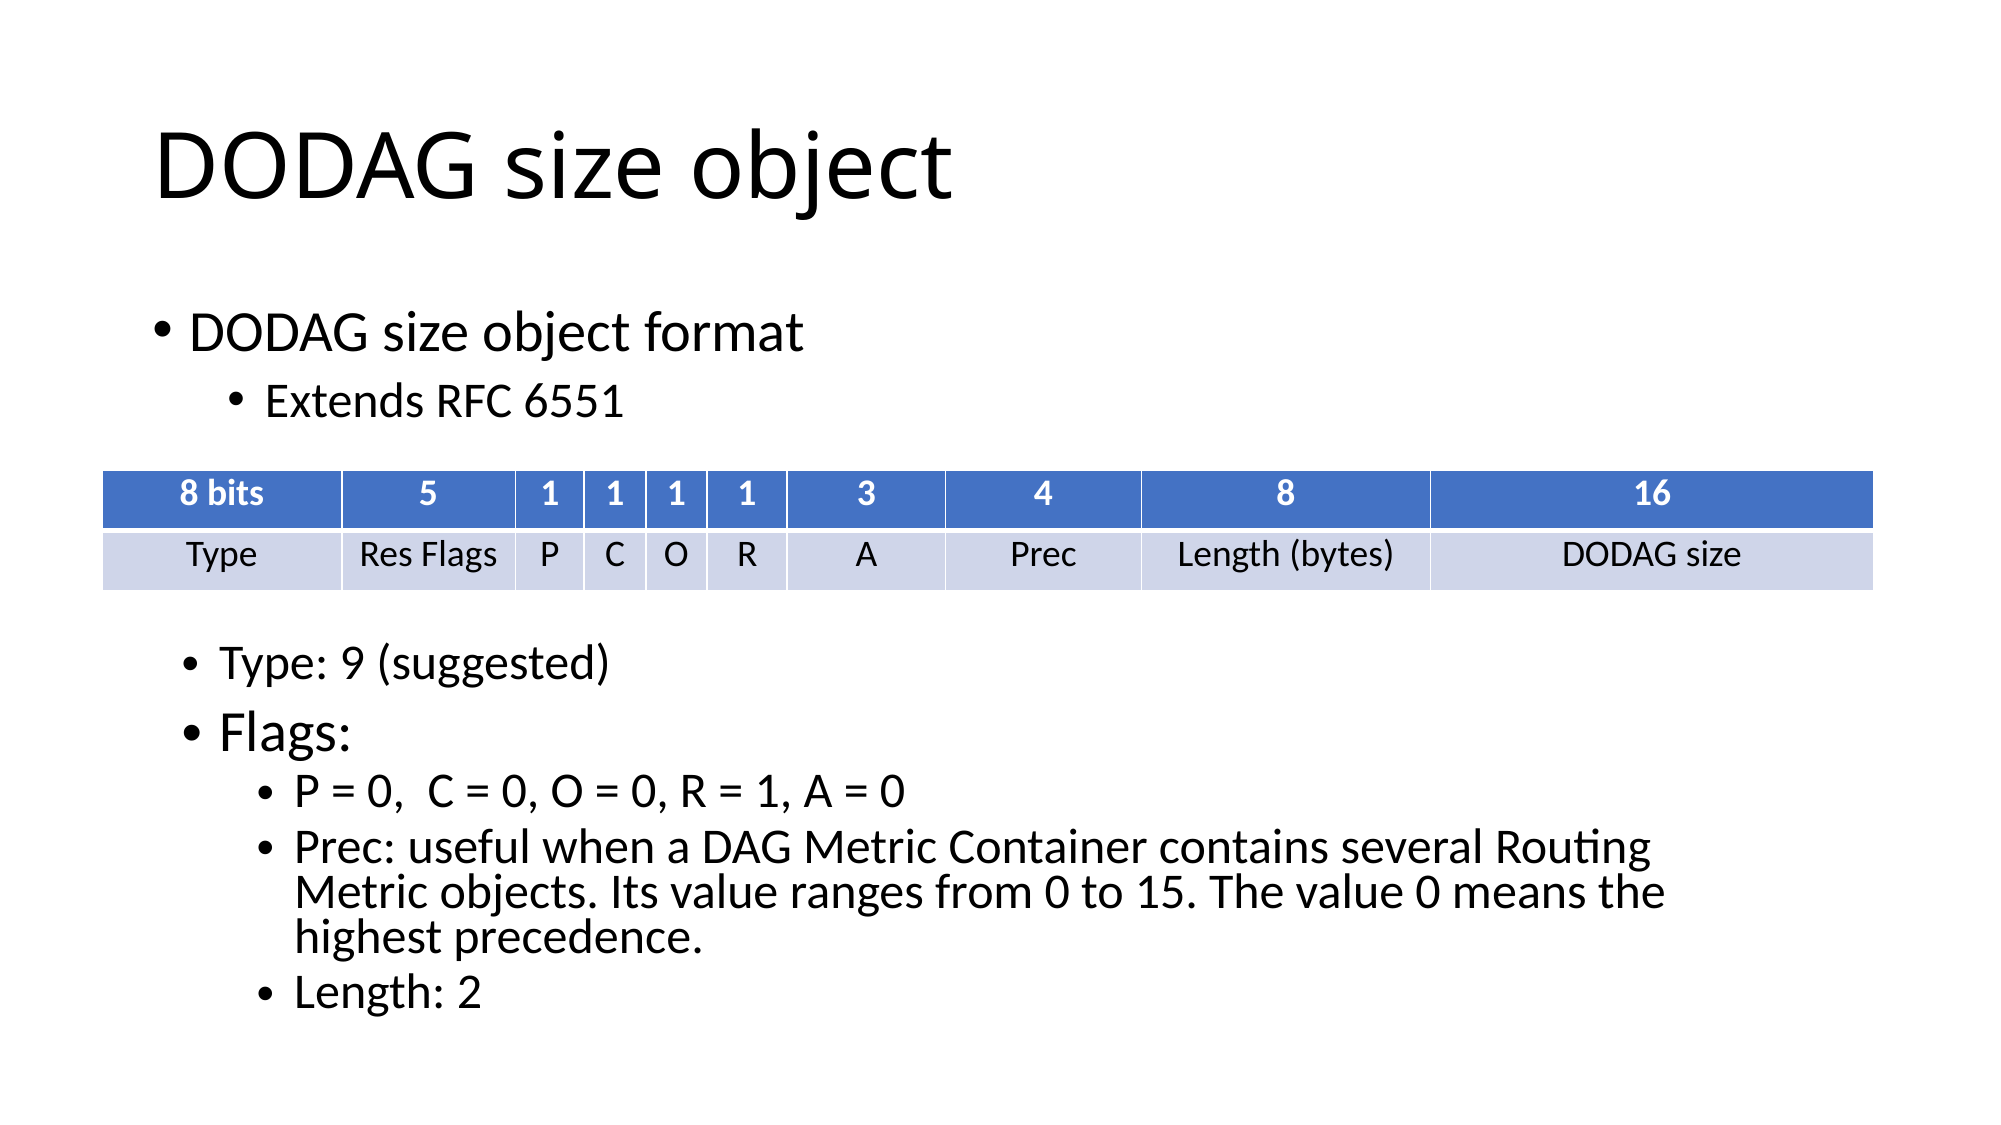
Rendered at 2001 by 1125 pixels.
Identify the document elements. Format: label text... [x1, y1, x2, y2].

table_header 8 [1142, 471, 1430, 528]
table_cell A [788, 533, 945, 590]
table_cell C [585, 533, 645, 590]
table_header 1 [585, 471, 645, 528]
table_header 16 [1431, 471, 1873, 528]
table_header 1 [647, 471, 706, 528]
table_header 4 [946, 471, 1141, 528]
table_header 3 [788, 471, 945, 528]
table_cell Prec [946, 533, 1141, 590]
table_cell Length (bytes) [1142, 533, 1430, 590]
list DODAG size object format Extends RFC 6551 [137, 293, 1272, 469]
table_header 8 bits [103, 471, 341, 528]
table_cell DODAG size [1431, 533, 1873, 590]
text_box Type: 9 (suggested) Flags: P = 0, C = 0, O = 0, R = 1, A = 0 Prec: useful when a DAG Metric Container contains several Routing Metric objects. Its value ranges from 0 to 15. The value 0 means the highest precedence. Length: 2 [166, 635, 1723, 1066]
table_cell Type [103, 533, 341, 590]
table_cell P [516, 533, 583, 590]
table_header 5 [343, 471, 515, 528]
table_cell Res Flags [343, 533, 515, 590]
table_header 1 [516, 471, 583, 528]
title DODAG size object [137, 59, 1863, 278]
table_header 1 [708, 471, 786, 528]
table_cell R [708, 533, 786, 590]
table_cell O [647, 533, 706, 590]
